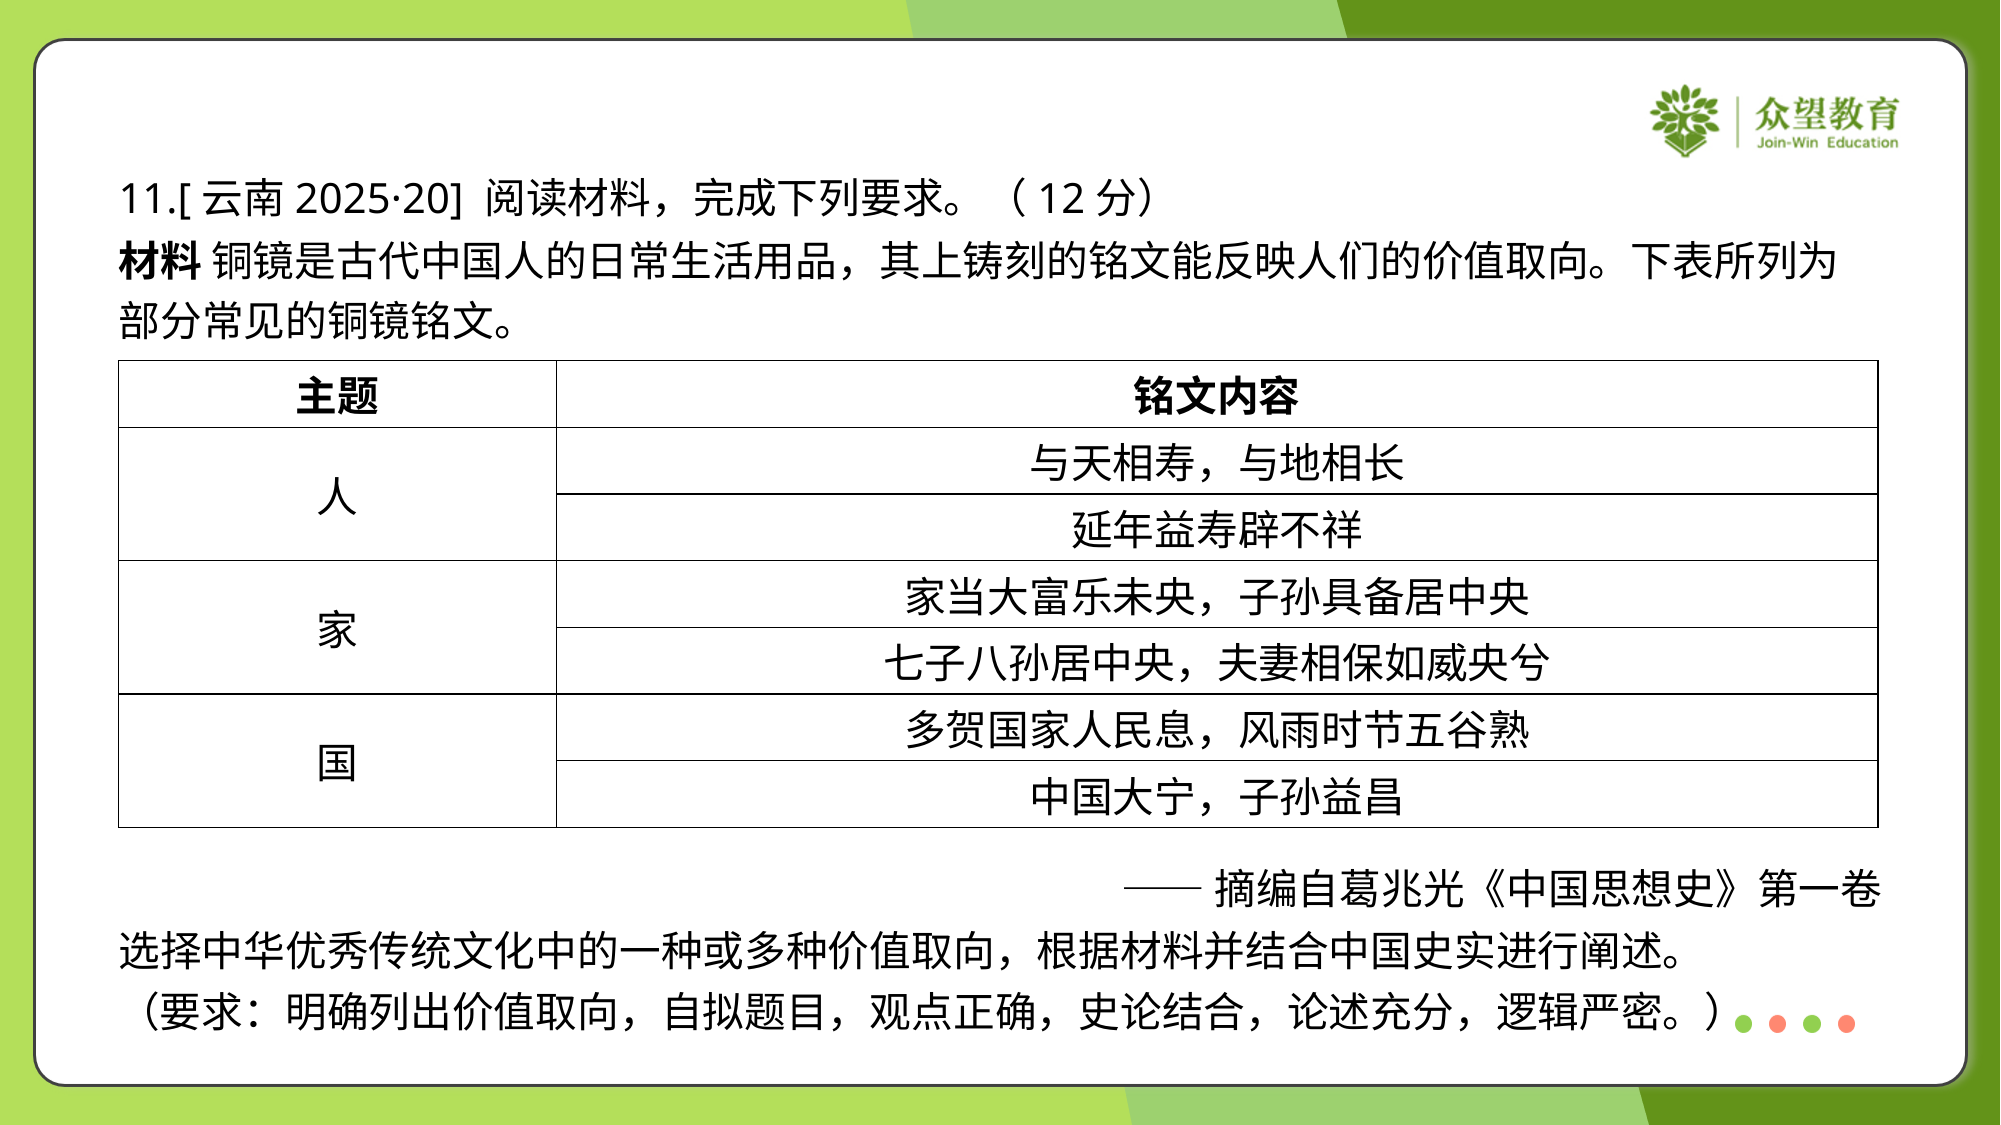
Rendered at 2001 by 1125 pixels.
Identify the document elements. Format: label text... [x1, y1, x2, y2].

table_cell 家当大富乐未央，子孙具备居中央 [557, 561, 1877, 627]
table_header 铭文内容 [557, 361, 1877, 427]
table_cell 多贺国家人民息，风雨时节五谷熟 [557, 695, 1877, 760]
table_cell 延年益寿辟不祥 [557, 495, 1877, 560]
table_header 主题 [119, 361, 556, 427]
table_cell 与天相寿，与地相长 [557, 428, 1877, 493]
table_cell 家 [119, 561, 556, 693]
table_cell 国 [119, 695, 556, 827]
text_box ——摘编自葛兆光《中国思想史》第一卷 选择中华优秀传统文化中的一种或多种价值取向，根据材料并结合中国史实进行阐述。 （要求：明确列出价值取向，自拟题目，观点正确，史论结合，论述充分，逻辑严密。） [118, 850, 1883, 1032]
picture [0, 0, 2000, 1125]
table_cell 七子八孙居中央，夫妻相保如威央兮 [557, 628, 1877, 693]
text_box 11.[云南2025·20] 阅读材料，完成下列要求。（12分） 材料 铜镜是古代中国人的日常生活用品，其上铸刻的铭文能反映人们的价值取向。下表所列为 部分常见的铜镜铭文。 [118, 159, 1883, 340]
table_cell 人 [119, 428, 556, 560]
table_cell 中国大宁，子孙益昌 [557, 761, 1877, 827]
